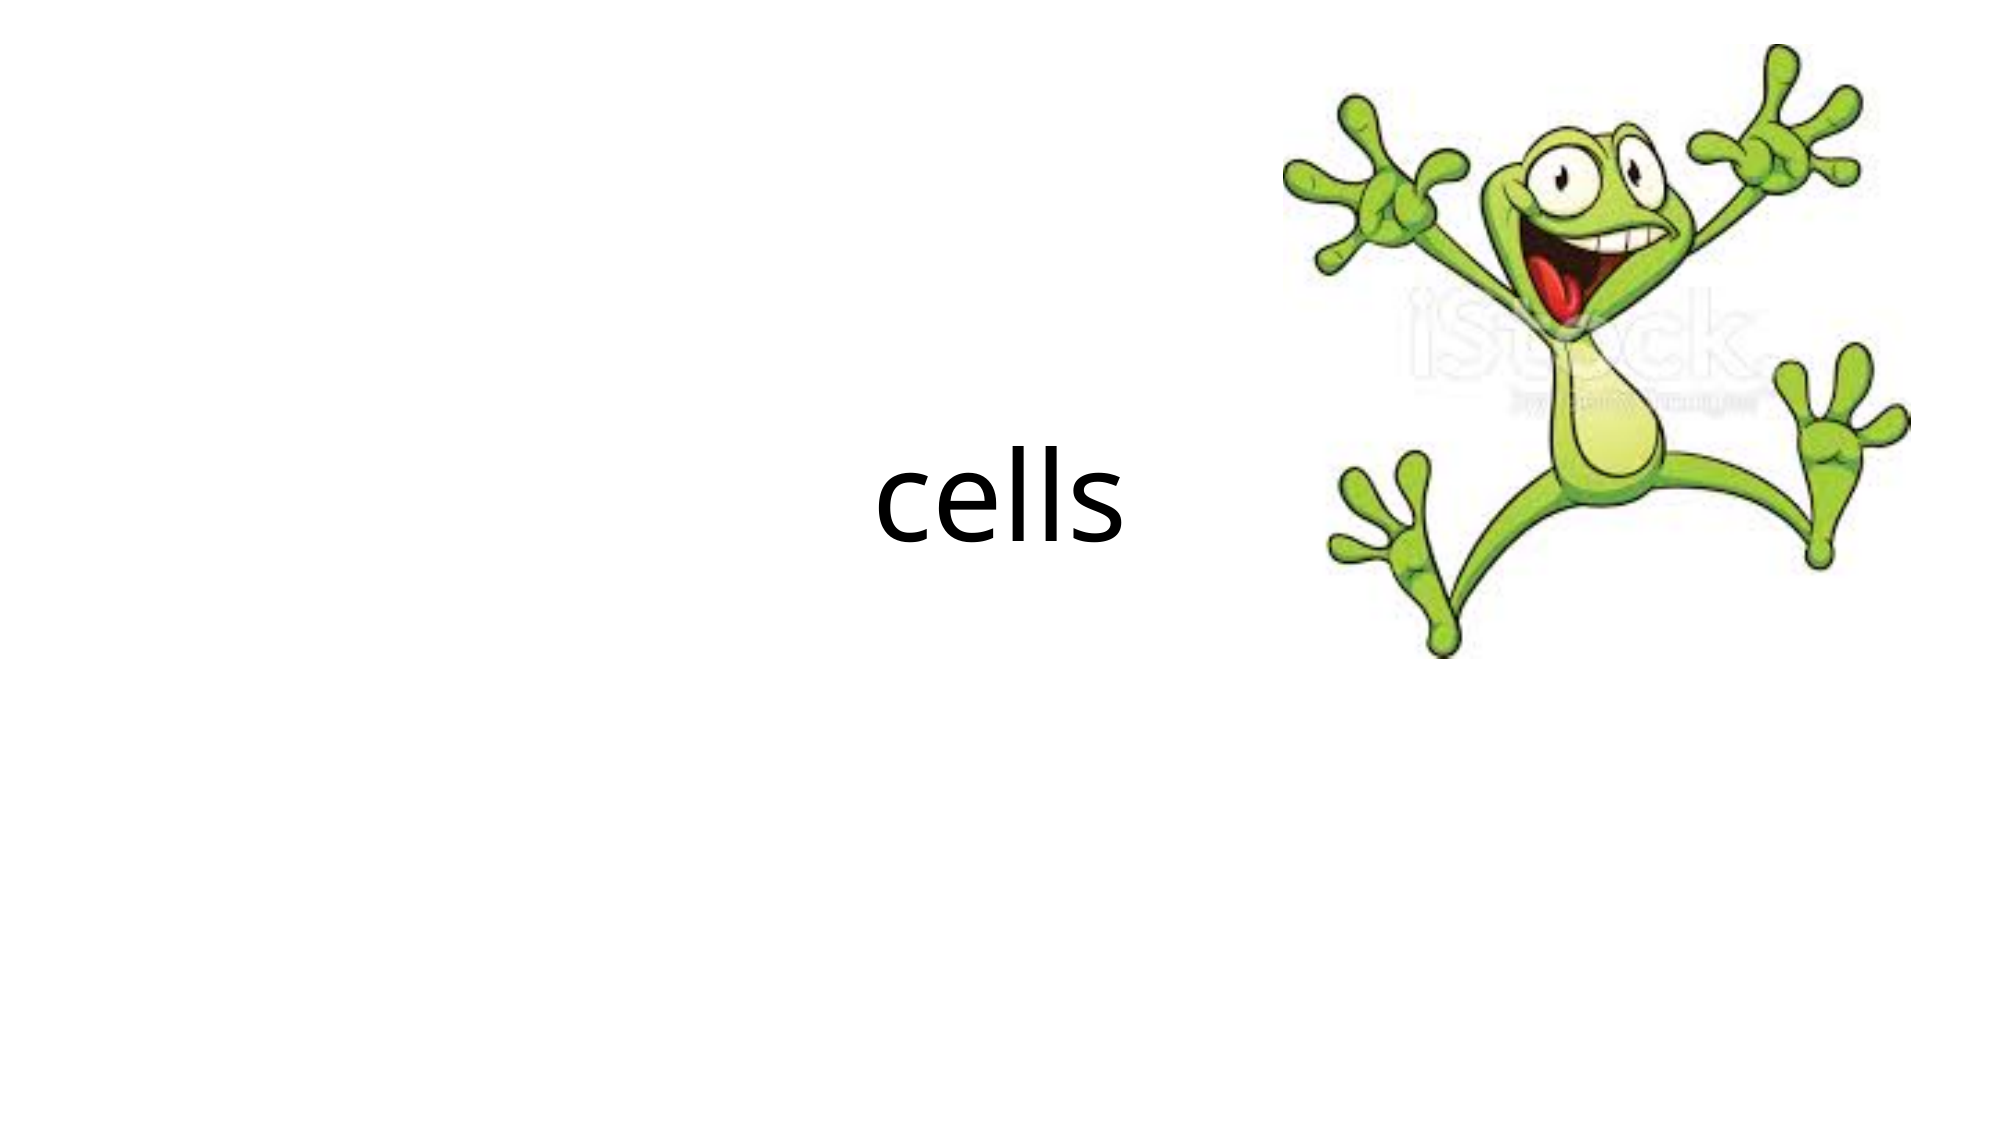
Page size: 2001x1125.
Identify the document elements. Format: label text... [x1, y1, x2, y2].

title cells [249, 184, 1283, 576]
picture [1283, 44, 1911, 659]
